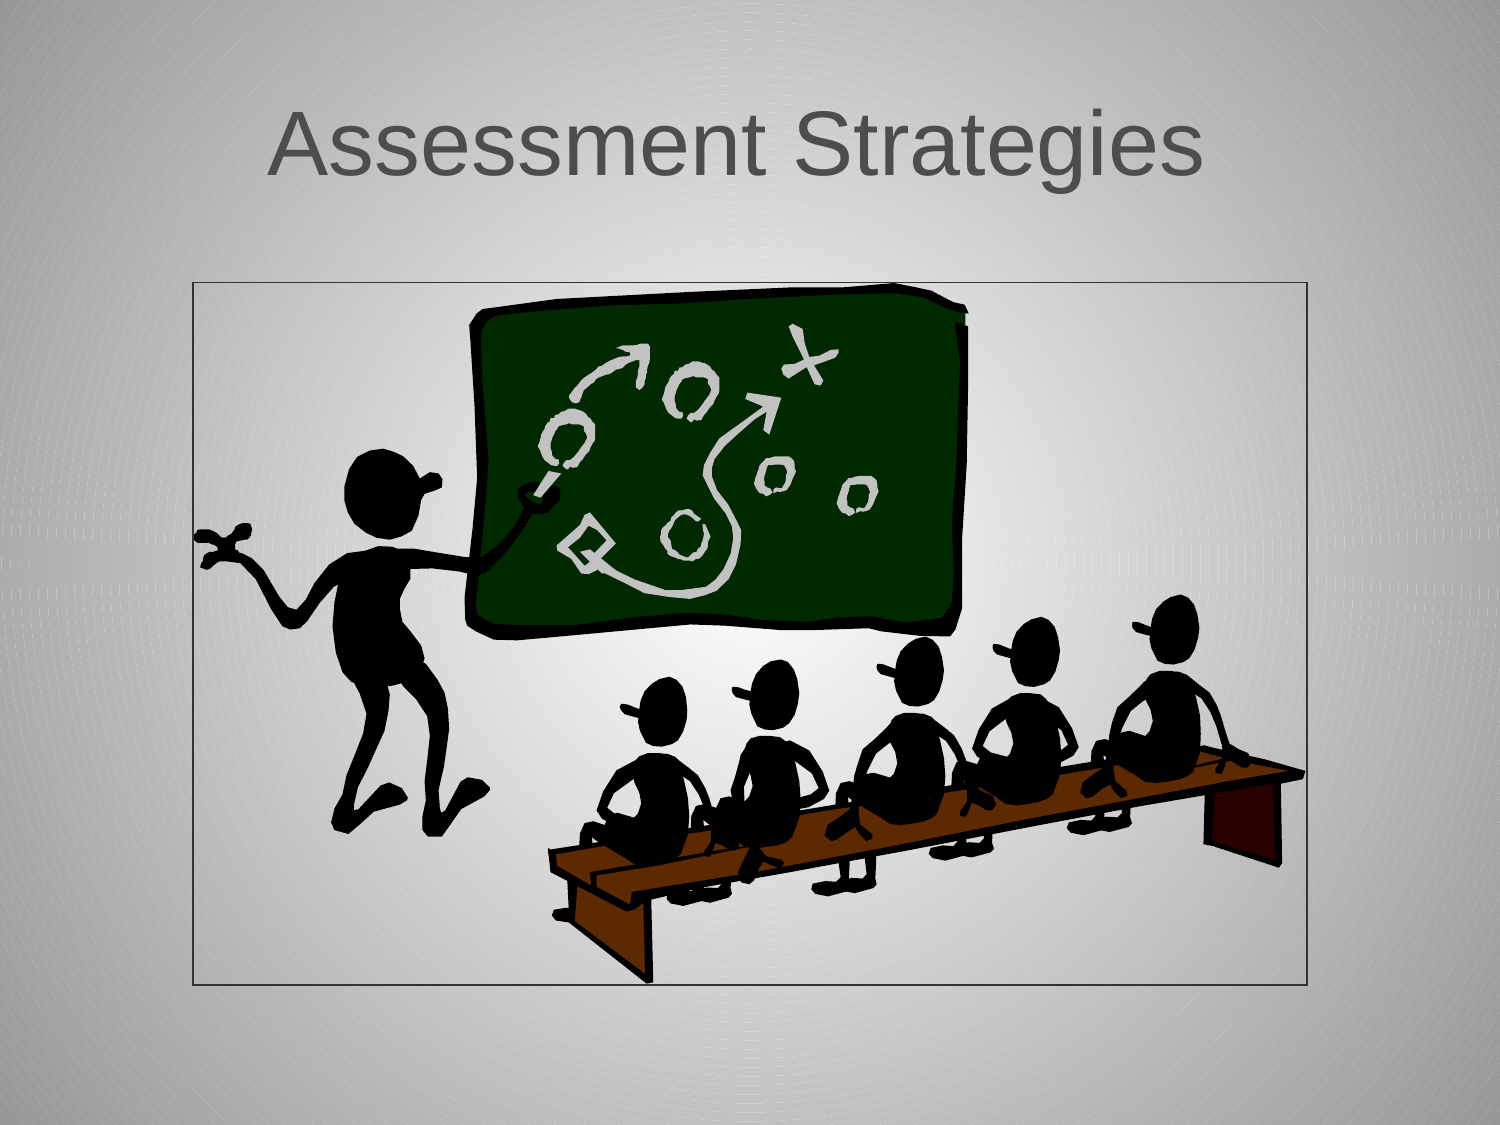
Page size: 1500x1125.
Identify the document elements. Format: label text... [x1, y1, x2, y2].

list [193, 282, 1307, 985]
title Assessment Strategies [74, 44, 1426, 233]
